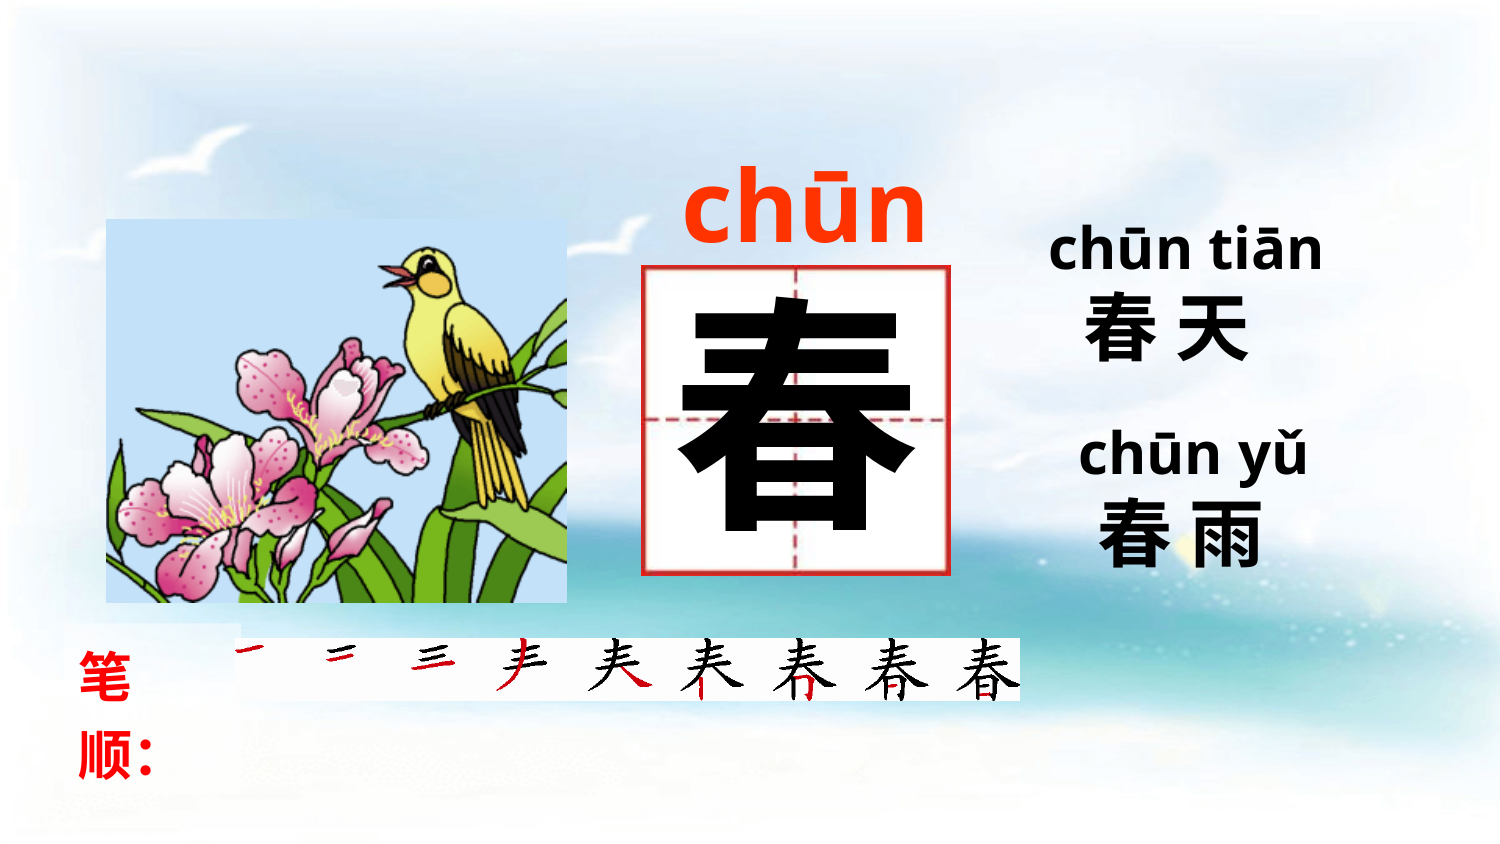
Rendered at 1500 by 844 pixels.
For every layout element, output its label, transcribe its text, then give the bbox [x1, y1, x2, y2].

text_box chūn tiān 春 天 [1033, 203, 1340, 379]
picture [0, 0, 1500, 844]
text_box chūn yǔ 春 雨 [1048, 409, 1325, 585]
text_box chūn [667, 135, 946, 250]
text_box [640, 252, 951, 576]
text_box 笔顺： [63, 623, 242, 794]
